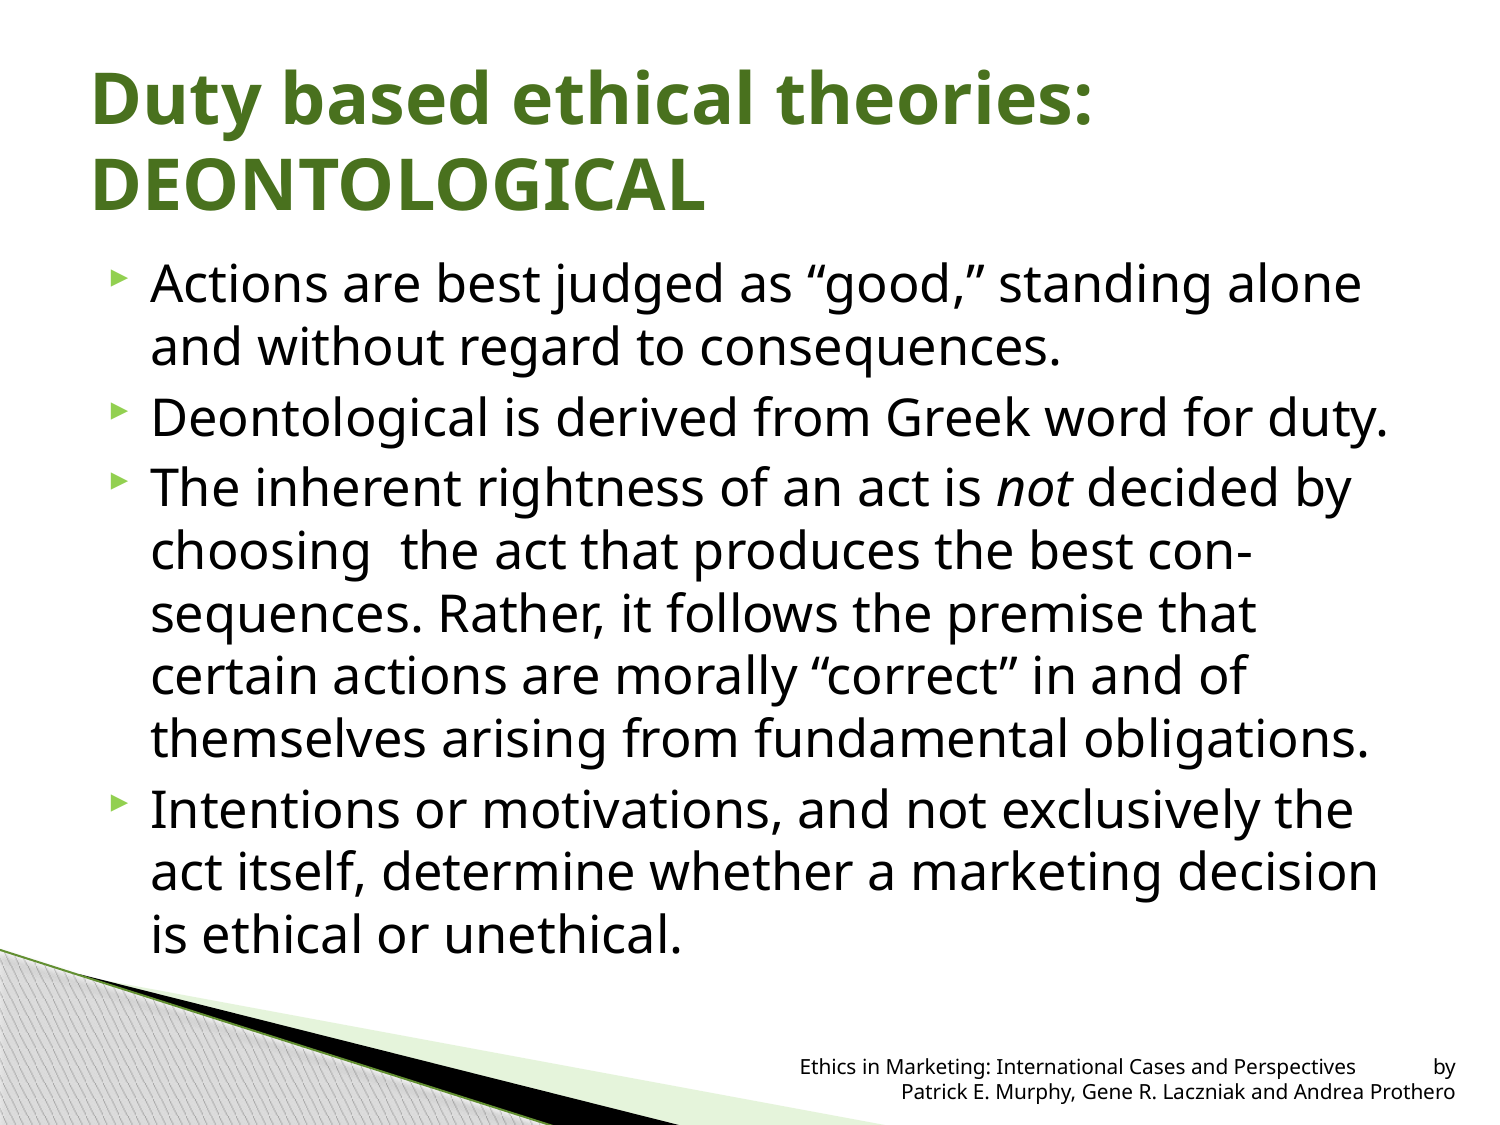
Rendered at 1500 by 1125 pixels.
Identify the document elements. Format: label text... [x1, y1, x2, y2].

list Actions are best judged as “good,” standing alone and without regard to consequences. Deontological is derived from Greek word for duty. The inherent rightness of an act is not decided by choosing the act that produces the best con-sequences. Rather, it follows the premise that certain actions are morally “correct” in and of themselves arising from fundamental obligations. Intentions or motivations, and not exclusively the act itself, determine whether a marketing decision is ethical or unethical. [75, 243, 1425, 986]
footer Ethics in Marketing: International Cases and Perspectives by Patrick E. Murphy, Gene R. Laczniak and Andrea Prothero [718, 1051, 1471, 1112]
title Duty based ethical theories: DEONTOLOGICAL [75, 45, 1425, 233]
